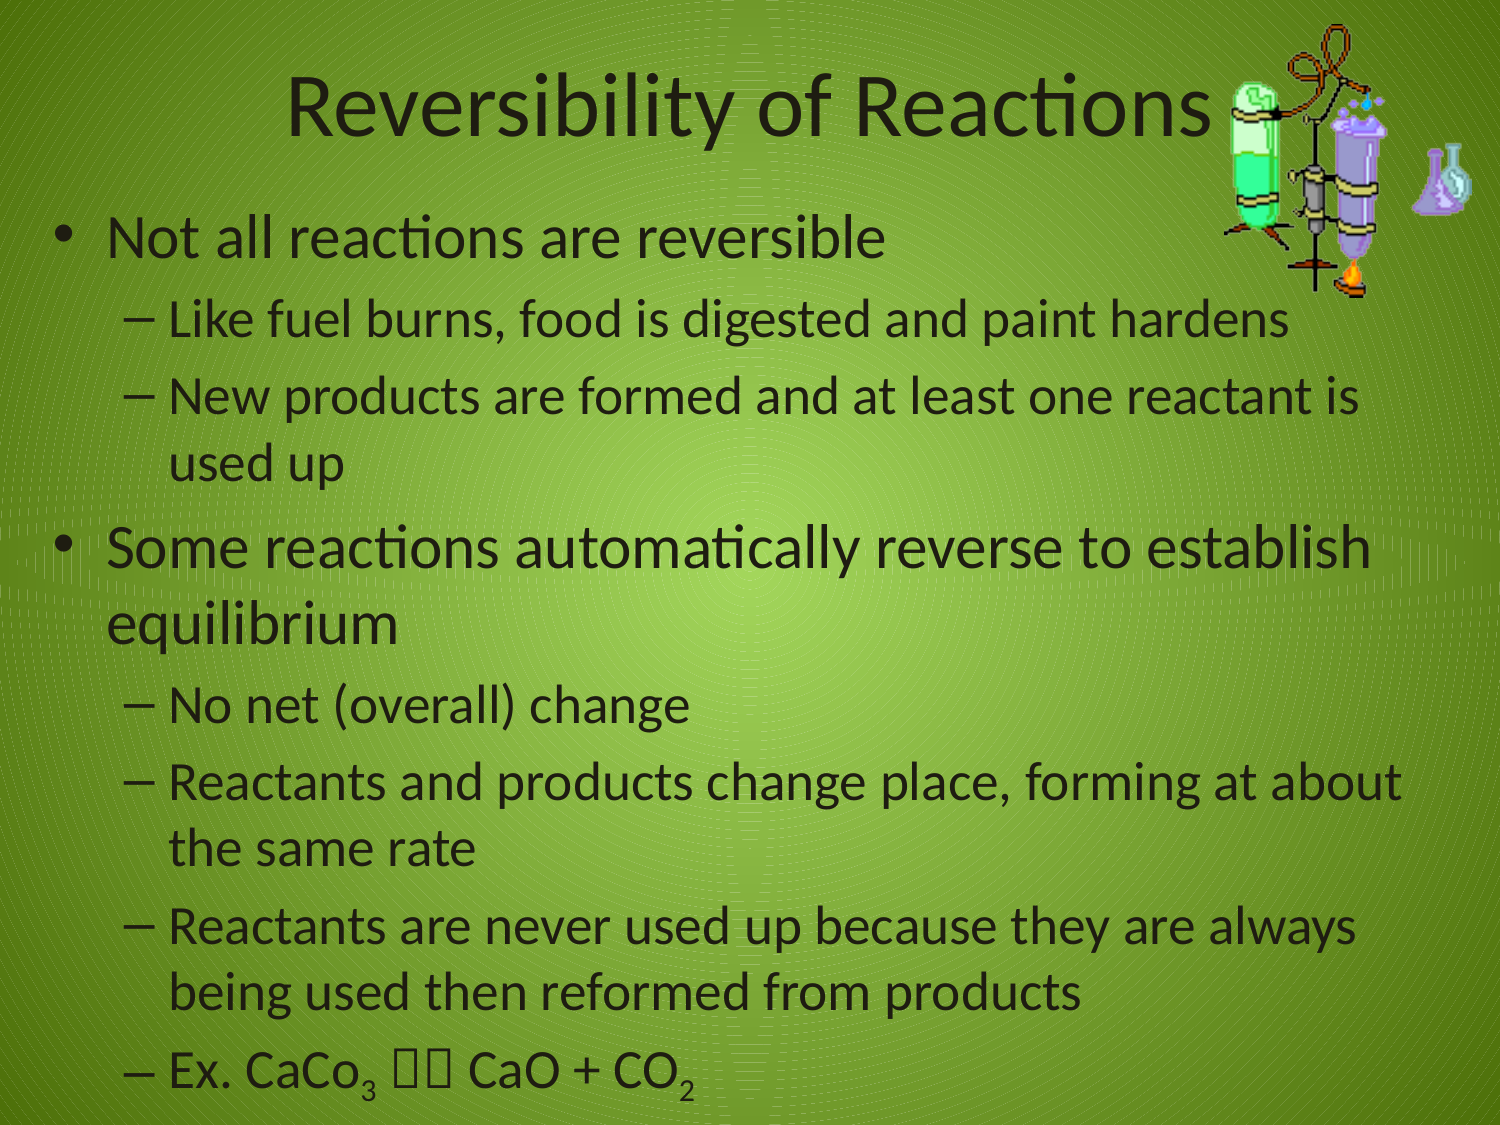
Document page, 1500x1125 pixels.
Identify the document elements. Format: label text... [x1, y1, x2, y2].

title Reversibility of Reactions [75, 24, 1223, 175]
picture [1224, 24, 1473, 298]
list Not all reactions are reversible Like fuel burns, food is digested and paint hardens New products are formed and at least one reactant is used up Some reactions automatically reverse to establish equilibrium No net (overall) change Reactants and products change place, forming at about the same rate Reactants are never used up because they are always being used then reformed from products Ex. CaCo3  CaO + CO2 [37, 187, 1438, 1125]
